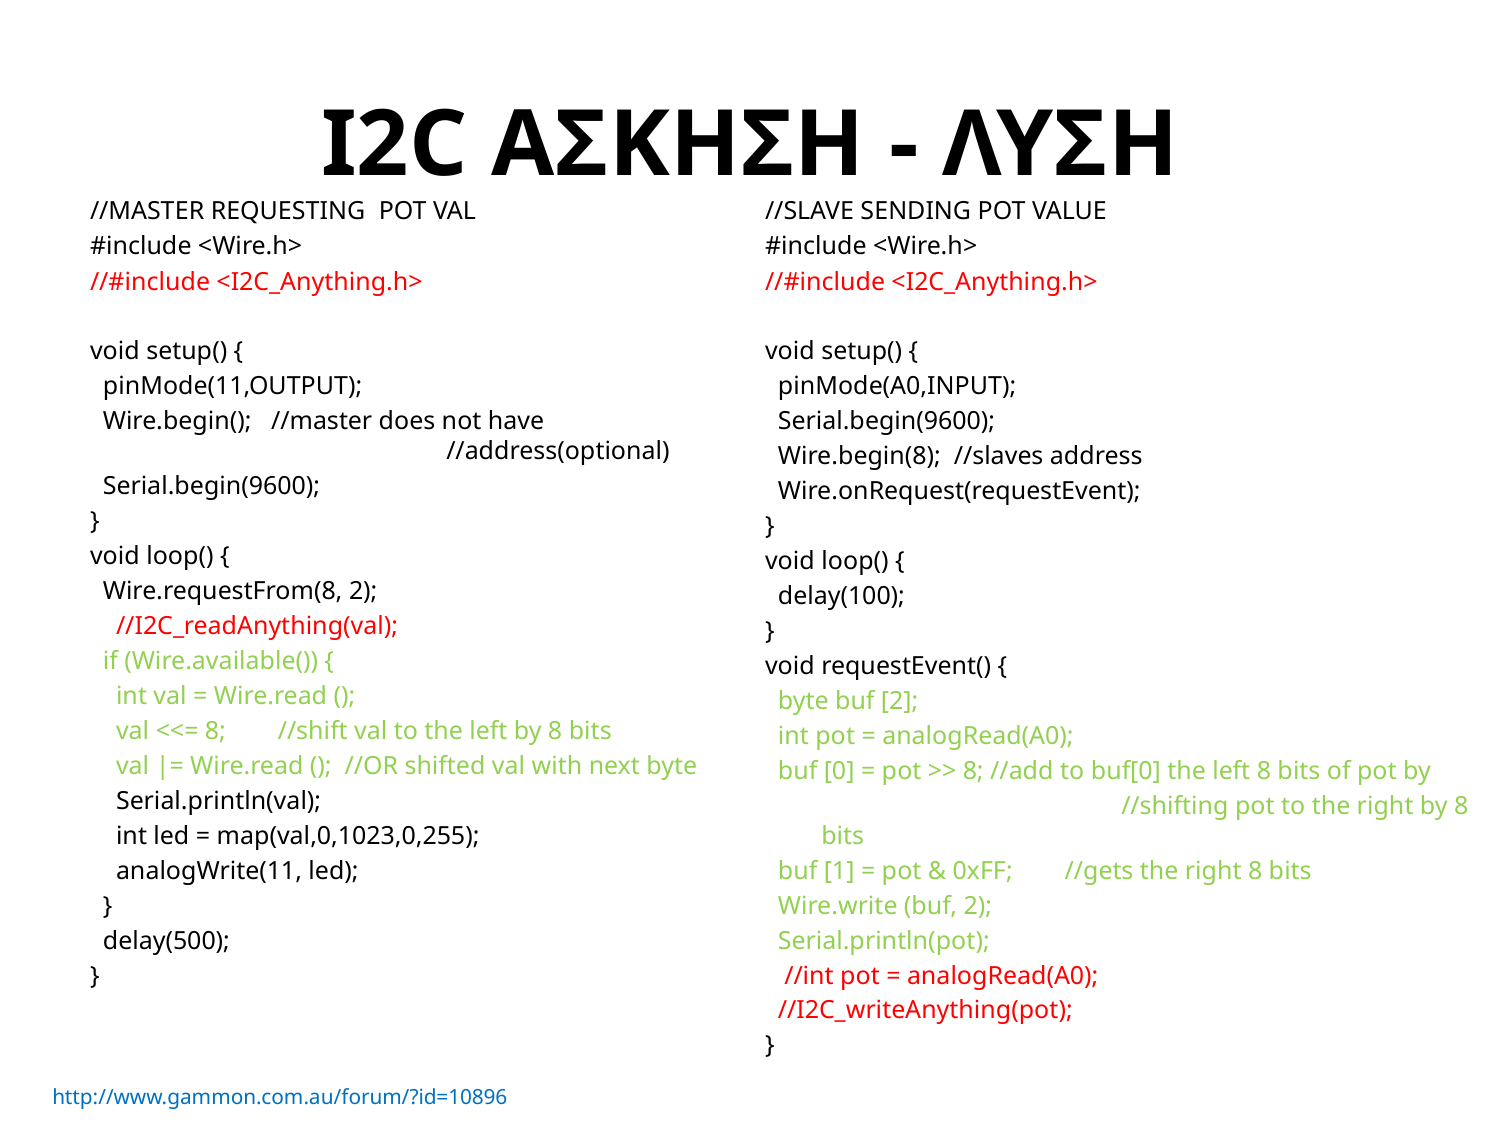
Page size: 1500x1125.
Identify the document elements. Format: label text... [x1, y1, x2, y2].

title I2C ΑΣΚΗΣΗ - ΛΥΣΗ [75, 45, 1425, 233]
text_box http://www.gammon.com.au/forum/?id=10896 [37, 1076, 950, 1125]
list //MASTER REQUESTING POT VAL #include <Wire.h> //#include <I2C_Anything.h> void setup() { pinMode(11,OUTPUT); Wire.begin(); //master does not have //address(optional) Serial.begin(9600); } void loop() { Wire.requestFrom(8, 2); //I2C_readAnything(val); if (Wire.available()) { int val = Wire.read (); val <<= 8; //shift val to the left by 8 bits val |= Wire.read (); //OR shifted val with next byte Serial.println(val); int led = map(val,0,1023,0,255); analogWrite(11, led); } delay(500); } [75, 233, 749, 1076]
text_box //SLAVE SENDING POT VALUE #include <Wire.h> //#include <I2C_Anything.h> void setup() { pinMode(A0,INPUT); Serial.begin(9600); Wire.begin(8); //slaves address Wire.onRequest(requestEvent); } void loop() { delay(100); } void requestEvent() { byte buf [2]; int pot = analogRead(A0); buf [0] = pot >> 8; //add to buf[0] the left 8 bits of pot by //shifting pot to the right by 8 bits buf [1] = pot & 0xFF; //gets the right 8 bits Wire.write (buf, 2); Serial.println(pot); //int pot = analogRead(A0); //I2C_writeAnything(pot); } [749, 187, 1500, 1113]
